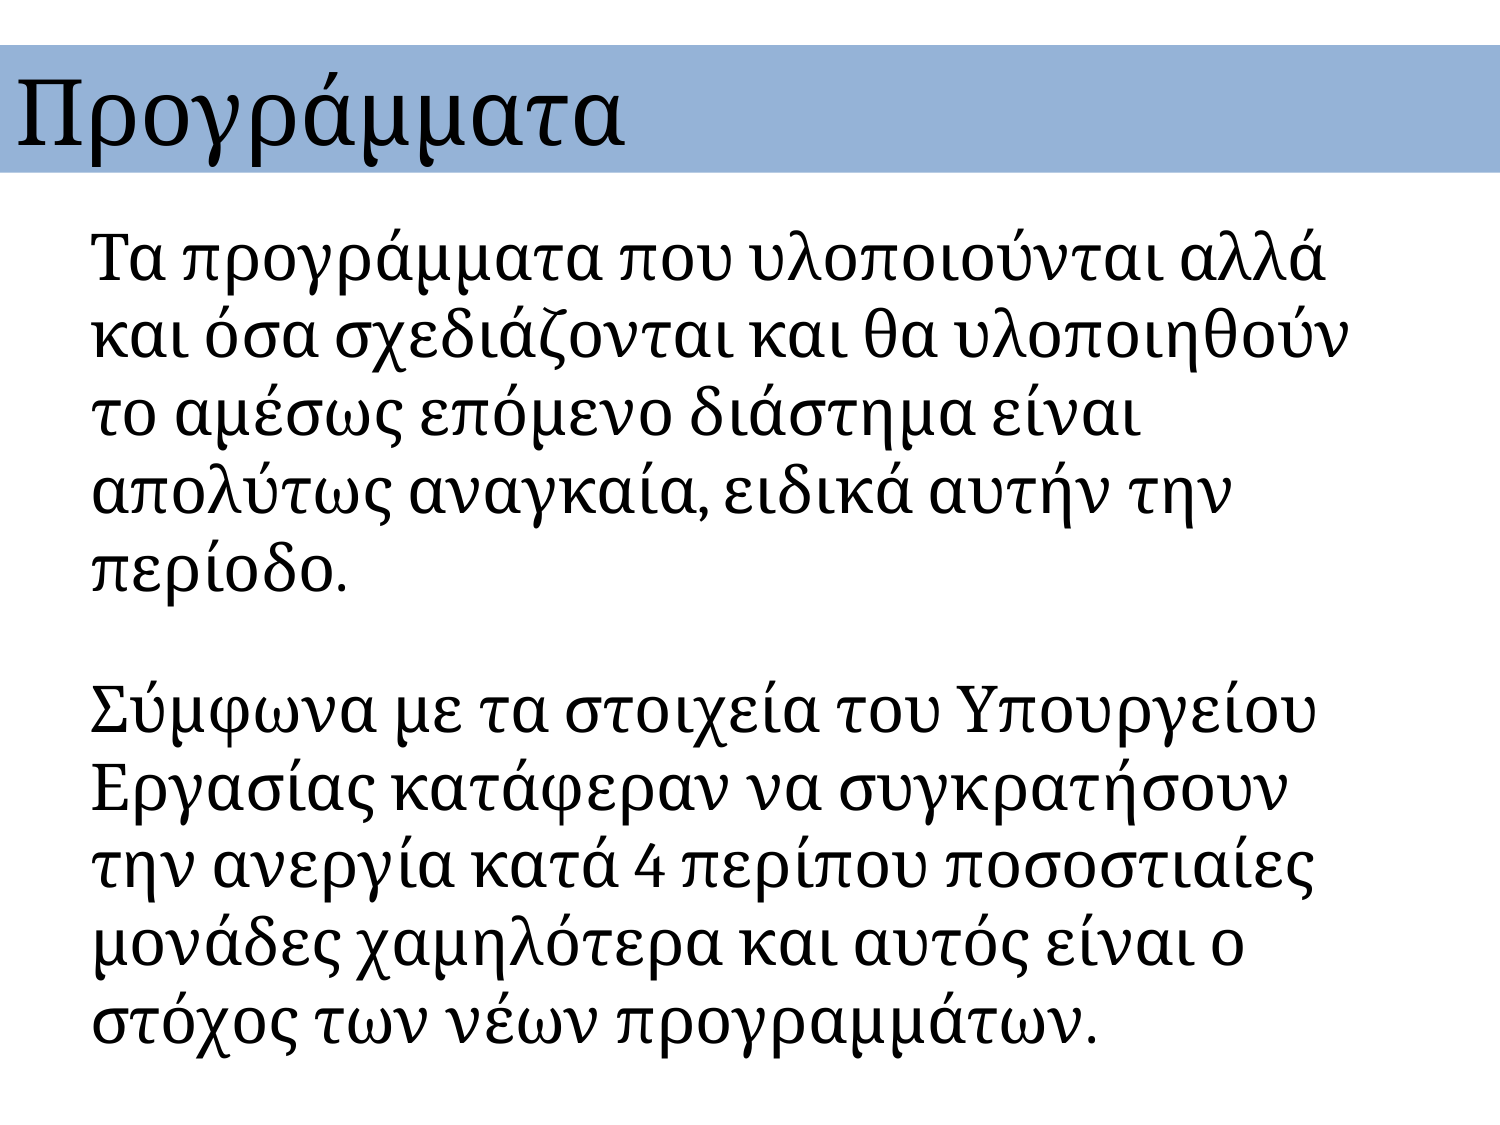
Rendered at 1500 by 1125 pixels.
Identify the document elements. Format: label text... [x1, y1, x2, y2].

list Τα προγράμματα που υλοποιούνται αλλά και όσα σχεδιάζονται και θα υλοποιηθούν το αμέσως επόμενο διάστημα είναι απολύτως αναγκαία, ειδικά αυτήν την περίοδο. Σύμφωνα με τα στοιχεία του Υπουργείου Εργασίας κατάφεραν να συγκρατήσουν την ανεργία κατά 4 περίπου ποσοστιαίες μονάδες χαμηλότερα και αυτός είναι ο στόχος των νέων προγραμμάτων. [75, 208, 1425, 1071]
title Προγράμματα [0, 45, 1500, 173]
